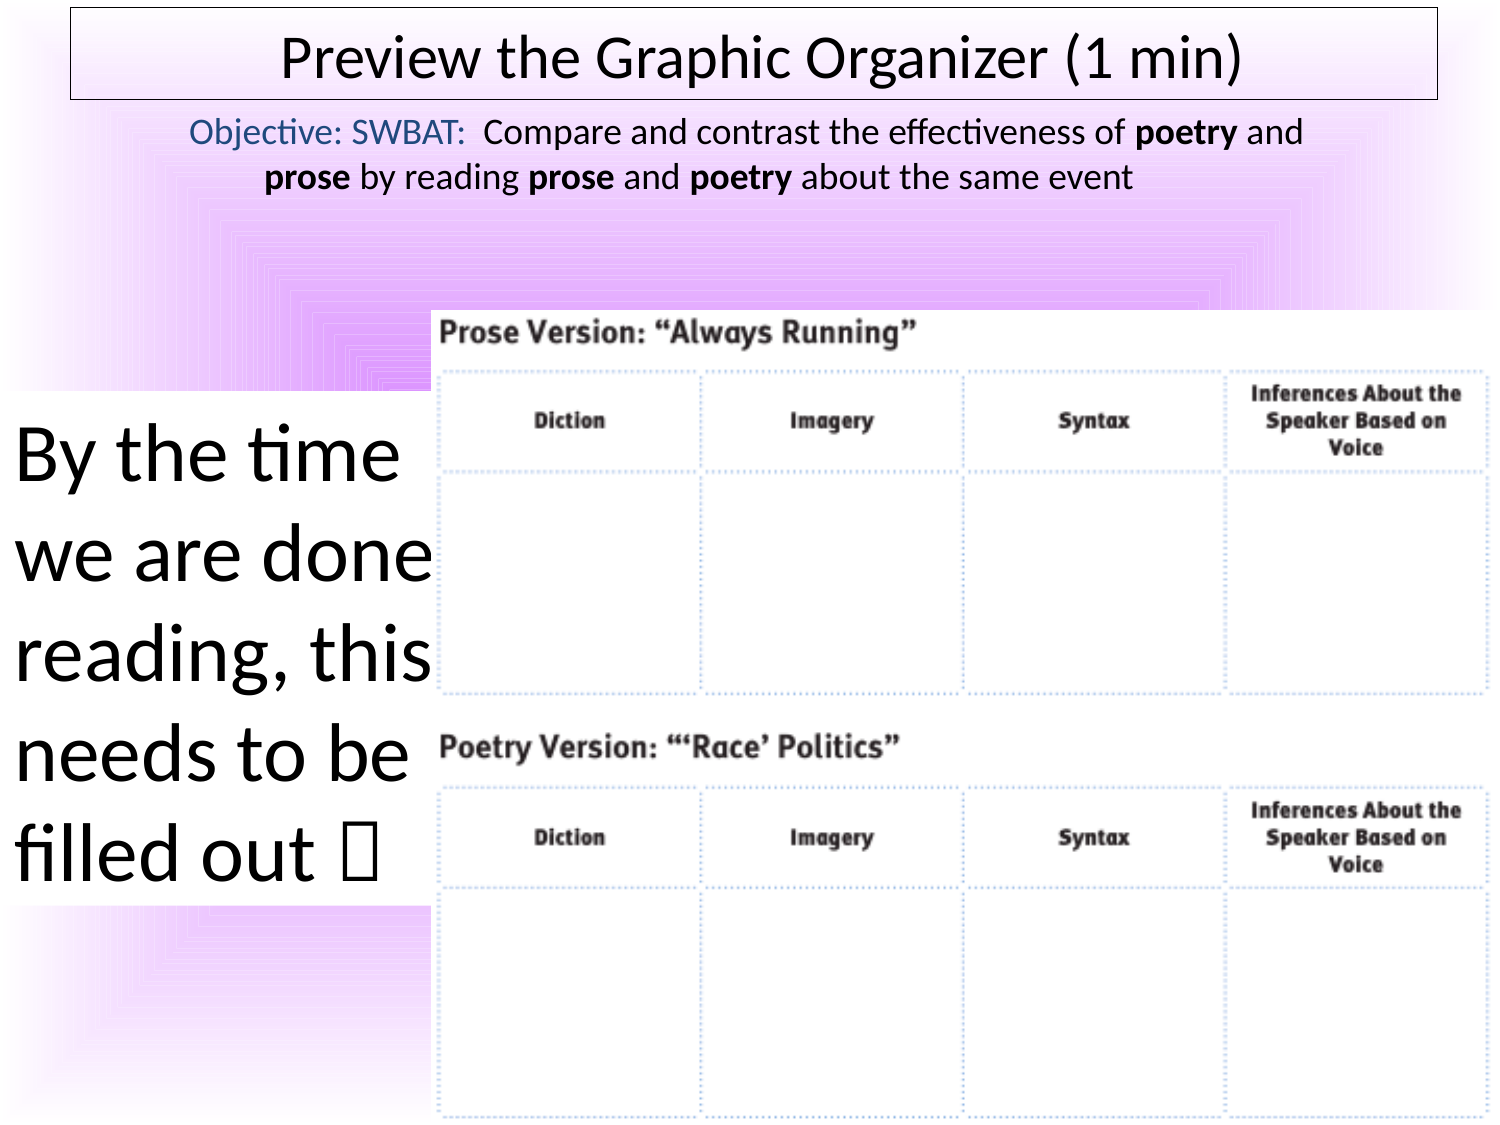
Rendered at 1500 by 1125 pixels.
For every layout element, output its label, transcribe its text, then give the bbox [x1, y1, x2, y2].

picture [430, 310, 1500, 1125]
text_box Objective: SWBAT: Compare and contrast the effectiveness of poetry and prose by reading prose and poetry about the same event [70, 99, 1413, 205]
text_box By the time we are done reading, this needs to be filled out  [0, 391, 425, 906]
title Preview the Graphic Organizer (1 min) [70, 7, 1438, 100]
